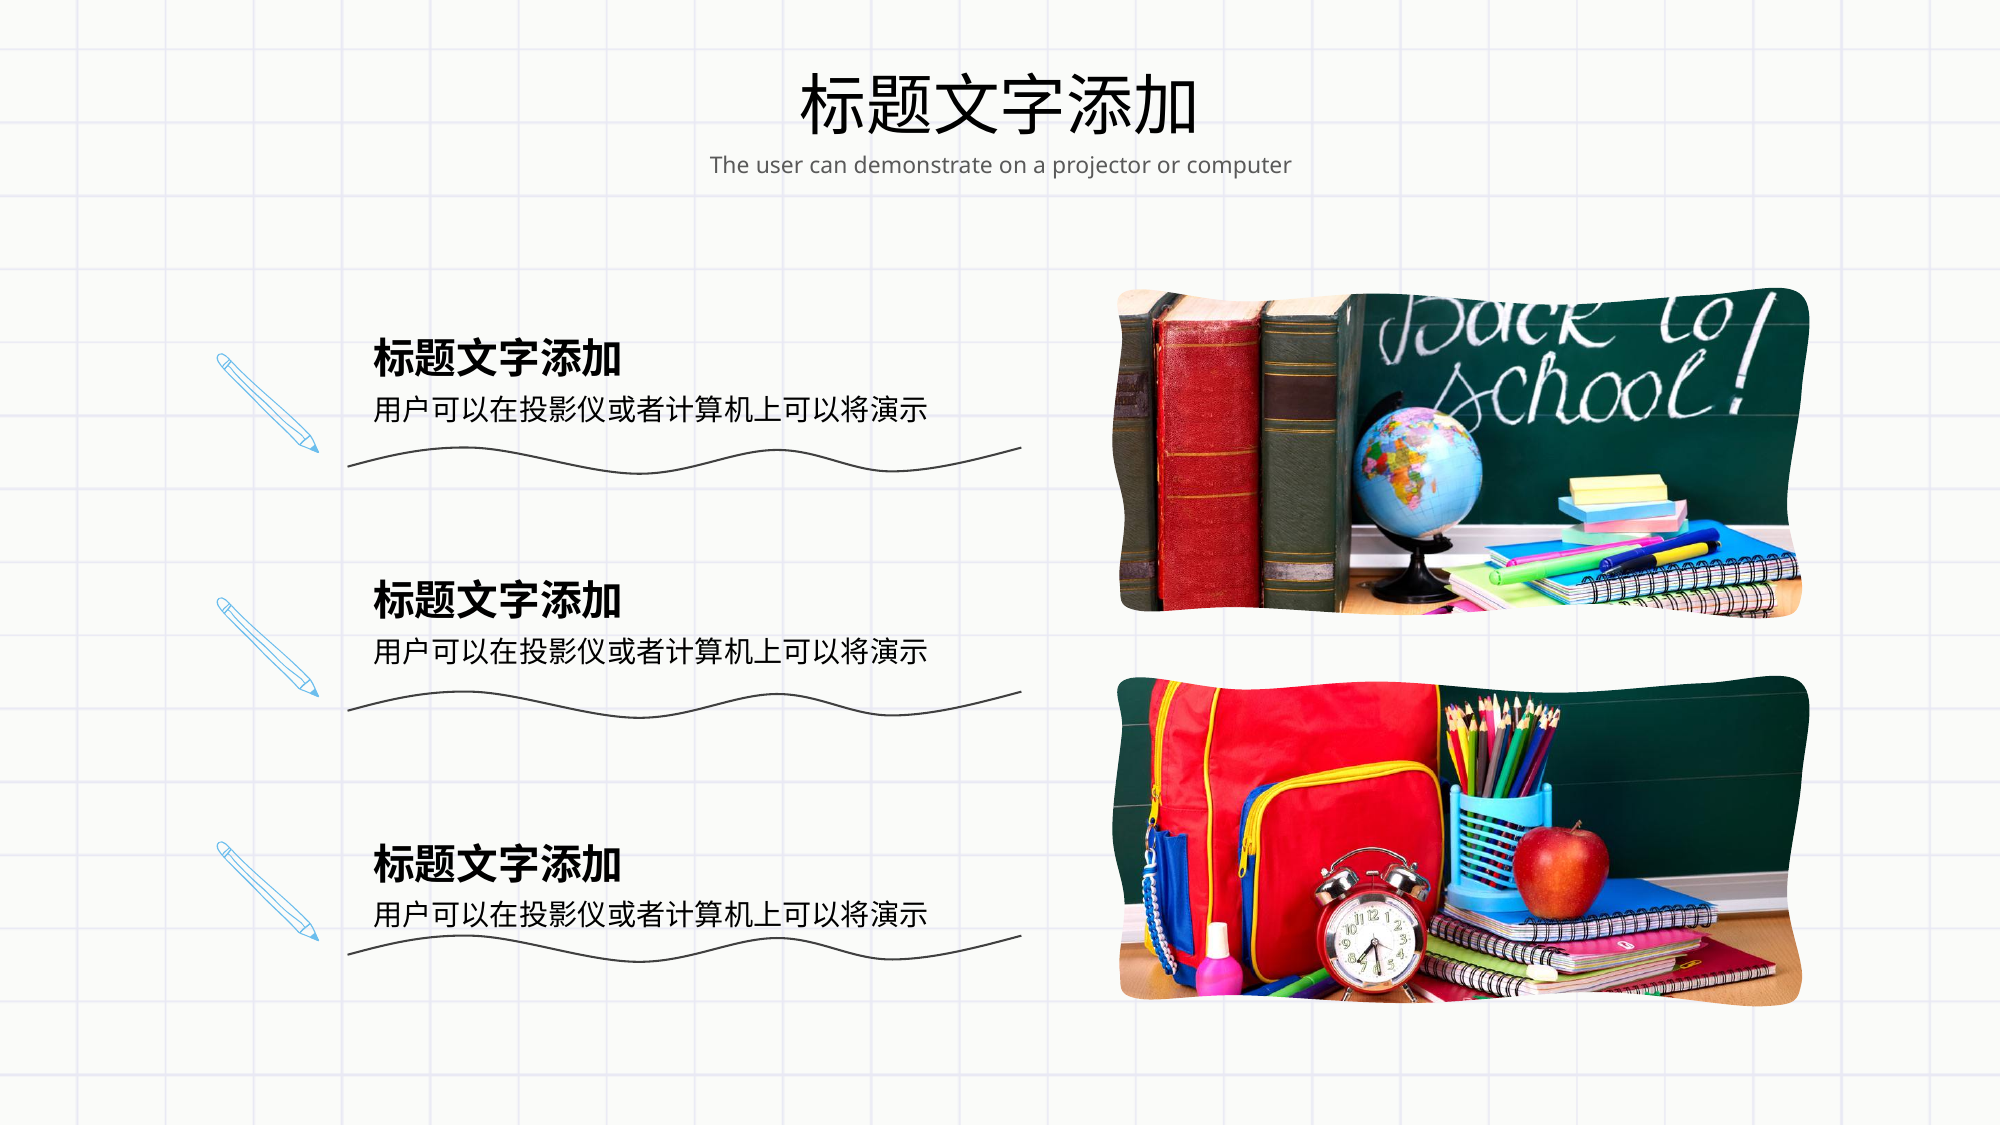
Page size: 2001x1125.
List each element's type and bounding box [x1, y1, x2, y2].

text_box [582, 55, 1421, 186]
text_box [216, 596, 1022, 718]
text_box [358, 820, 1011, 940]
text_box [358, 314, 1011, 435]
text_box [216, 840, 1022, 962]
text_box [216, 352, 1022, 474]
text_box [358, 556, 1011, 677]
picture [1112, 287, 1810, 619]
picture [1112, 675, 1810, 1007]
